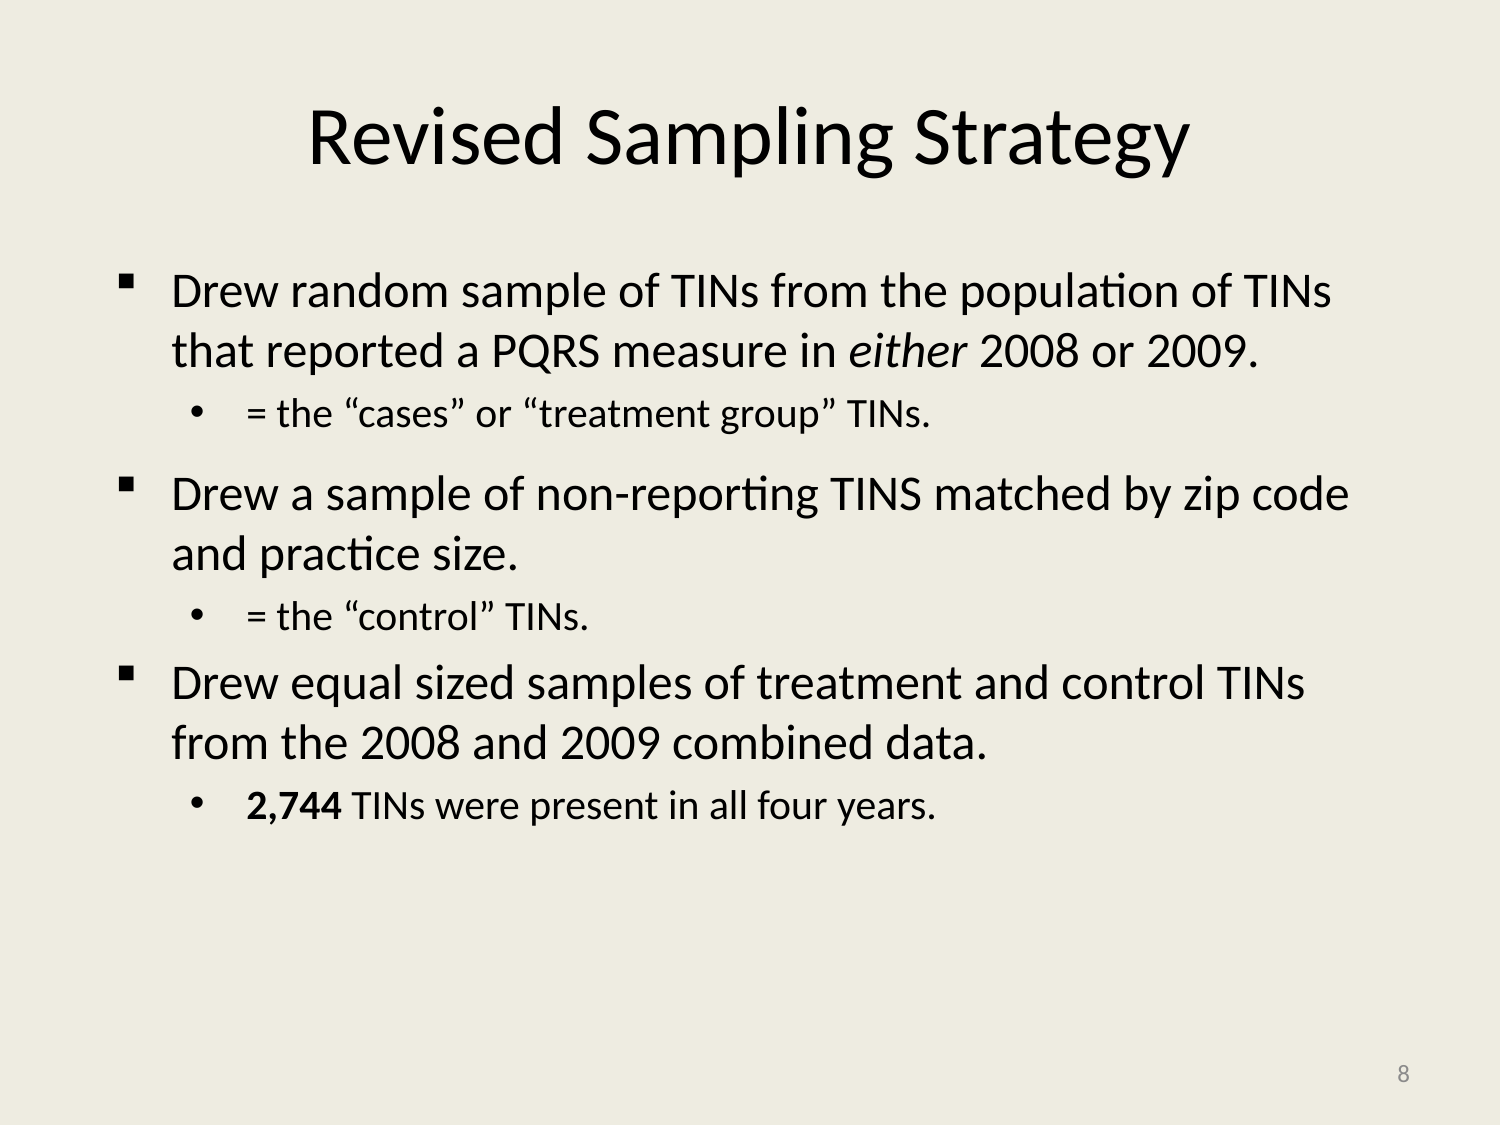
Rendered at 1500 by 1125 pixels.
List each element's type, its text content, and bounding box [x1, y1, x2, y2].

title Revised Sampling Strategy [112, 50, 1388, 213]
slide_number 8 [1074, 1042, 1425, 1103]
subtitle Drew random sample of TINs from the population of TINs that reported a PQRS measure in either 2008 or 2009. = the “cases” or “treatment group” TINs. Drew a sample of non-reporting TINS matched by zip code and practice size. = the “control” TINs. Drew equal sized samples of treatment and control TINs from the 2008 and 2009 combined data. 2,744 TINs were present in all four years. [99, 249, 1425, 1063]
